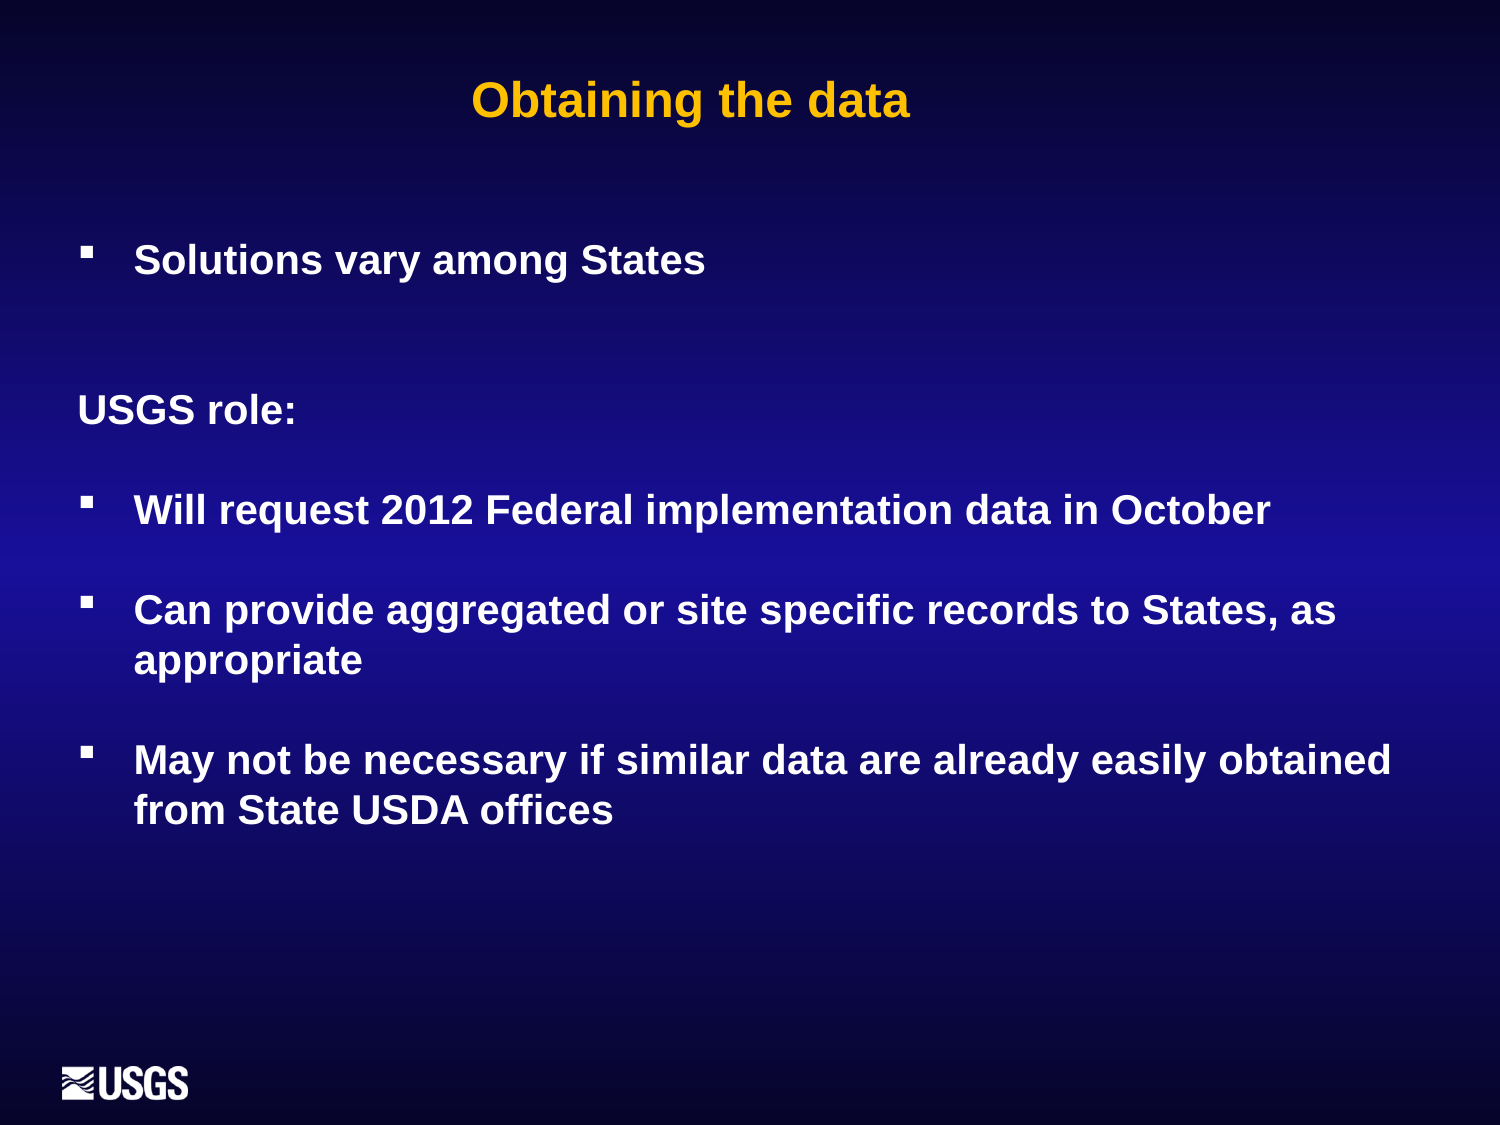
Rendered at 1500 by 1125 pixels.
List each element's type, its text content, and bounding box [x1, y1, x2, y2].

text_box Solutions vary among States USGS role: Will request 2012 Federal implementation data in October Can provide aggregated or site specific records to States, as appropriate May not be necessary if similar data are already easily obtained from State USDA offices [62, 174, 1438, 940]
text_box Obtaining the data [456, 0, 926, 135]
